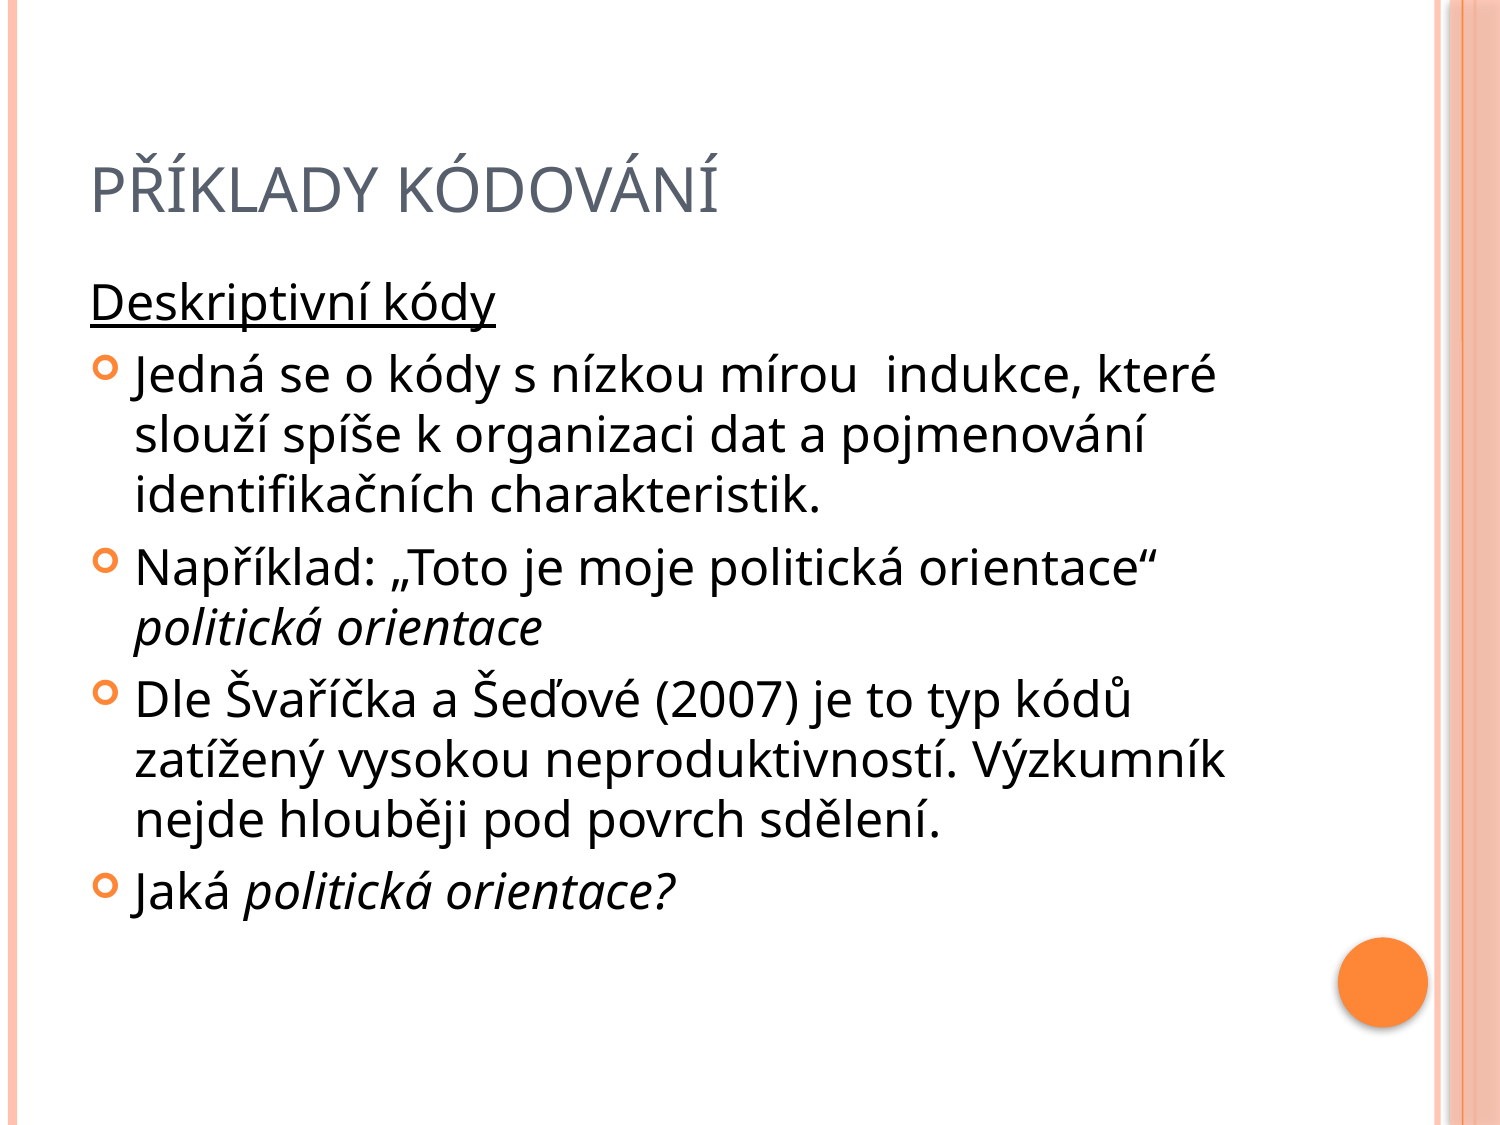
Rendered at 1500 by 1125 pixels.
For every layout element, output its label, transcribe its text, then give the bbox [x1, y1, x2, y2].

list Deskriptivní kódy Jedná se o kódy s nízkou mírou indukce, které slouží spíše k organizaci dat a pojmenování identifikačních charakteristik. Například: „Toto je moje politická orientace“ politická orientace Dle Švaříčka a Šeďové (2007) je to typ kódů zatížený vysokou neproduktivností. Výzkumník nejde hlouběji pod povrch sdělení. Jaká politická orientace? [75, 262, 1300, 1062]
title Příklady kódování [75, 45, 1300, 233]
